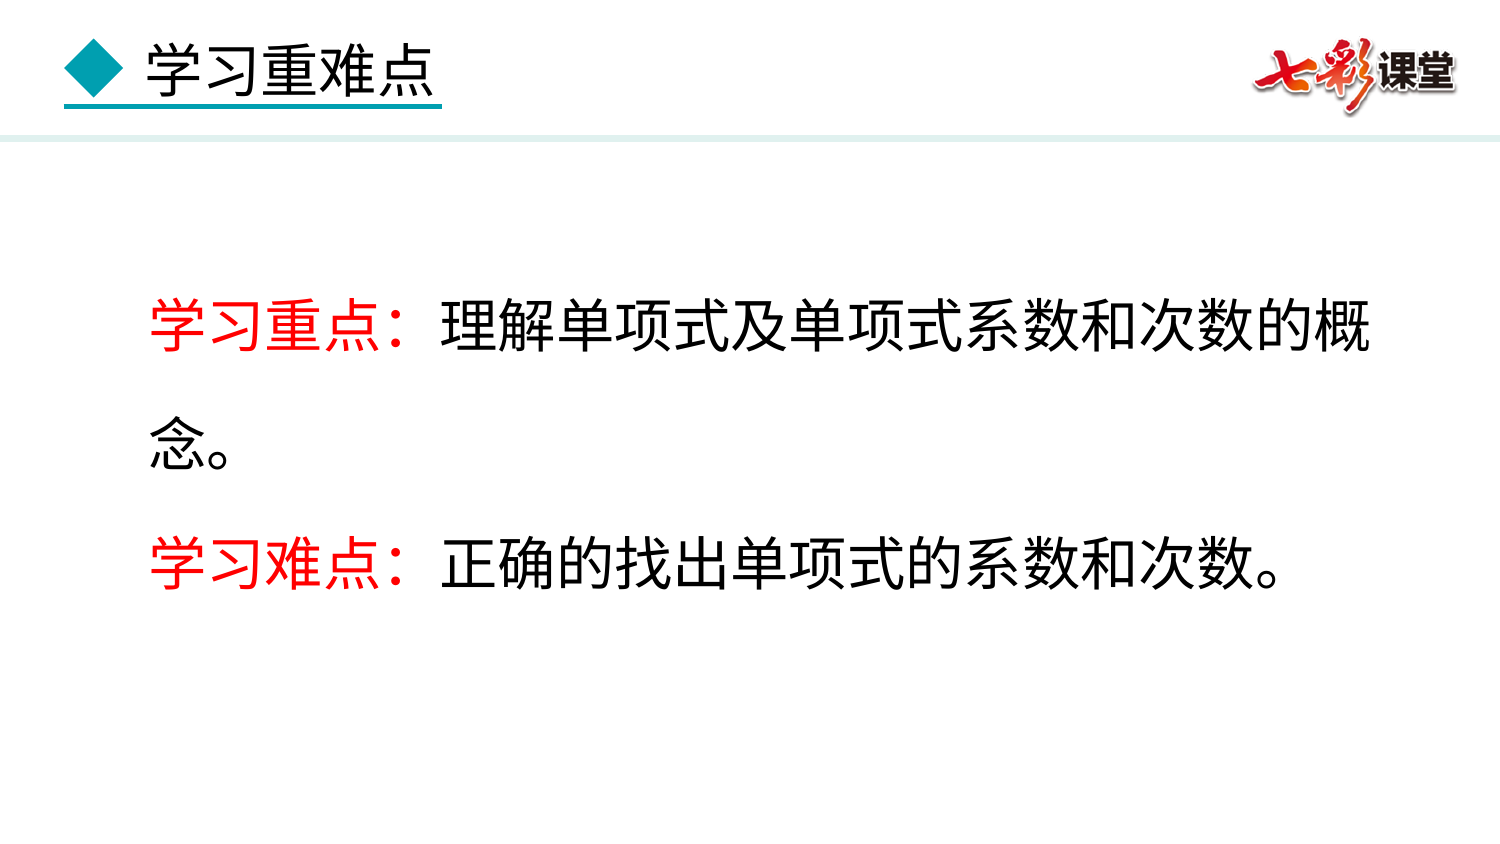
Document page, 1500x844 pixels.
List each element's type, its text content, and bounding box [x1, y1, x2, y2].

text_box 学习重点：理解单项式及单项式系数和次数的概念。 学习难点：正确的找出单项式的系数和次数。 [133, 232, 1469, 605]
picture [1249, 32, 1461, 118]
